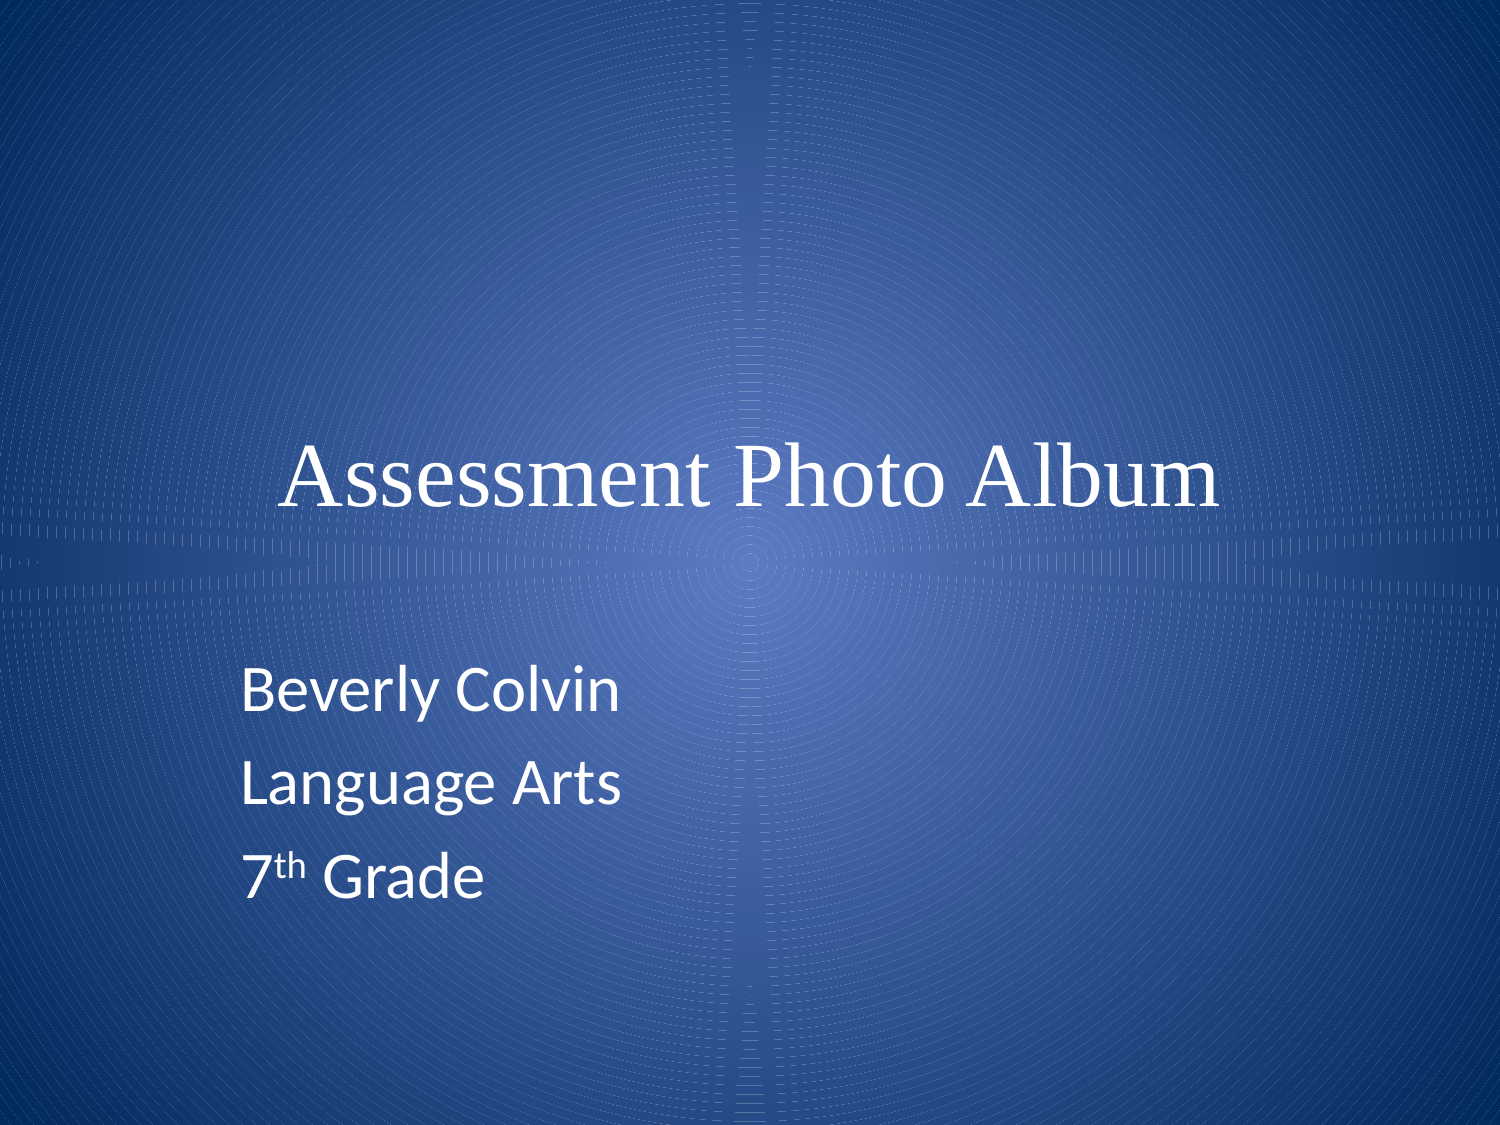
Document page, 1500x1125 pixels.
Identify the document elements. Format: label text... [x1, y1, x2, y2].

subtitle Beverly Colvin Language Arts 7th Grade [225, 637, 1275, 925]
title Assessment Photo Album [112, 349, 1388, 591]
